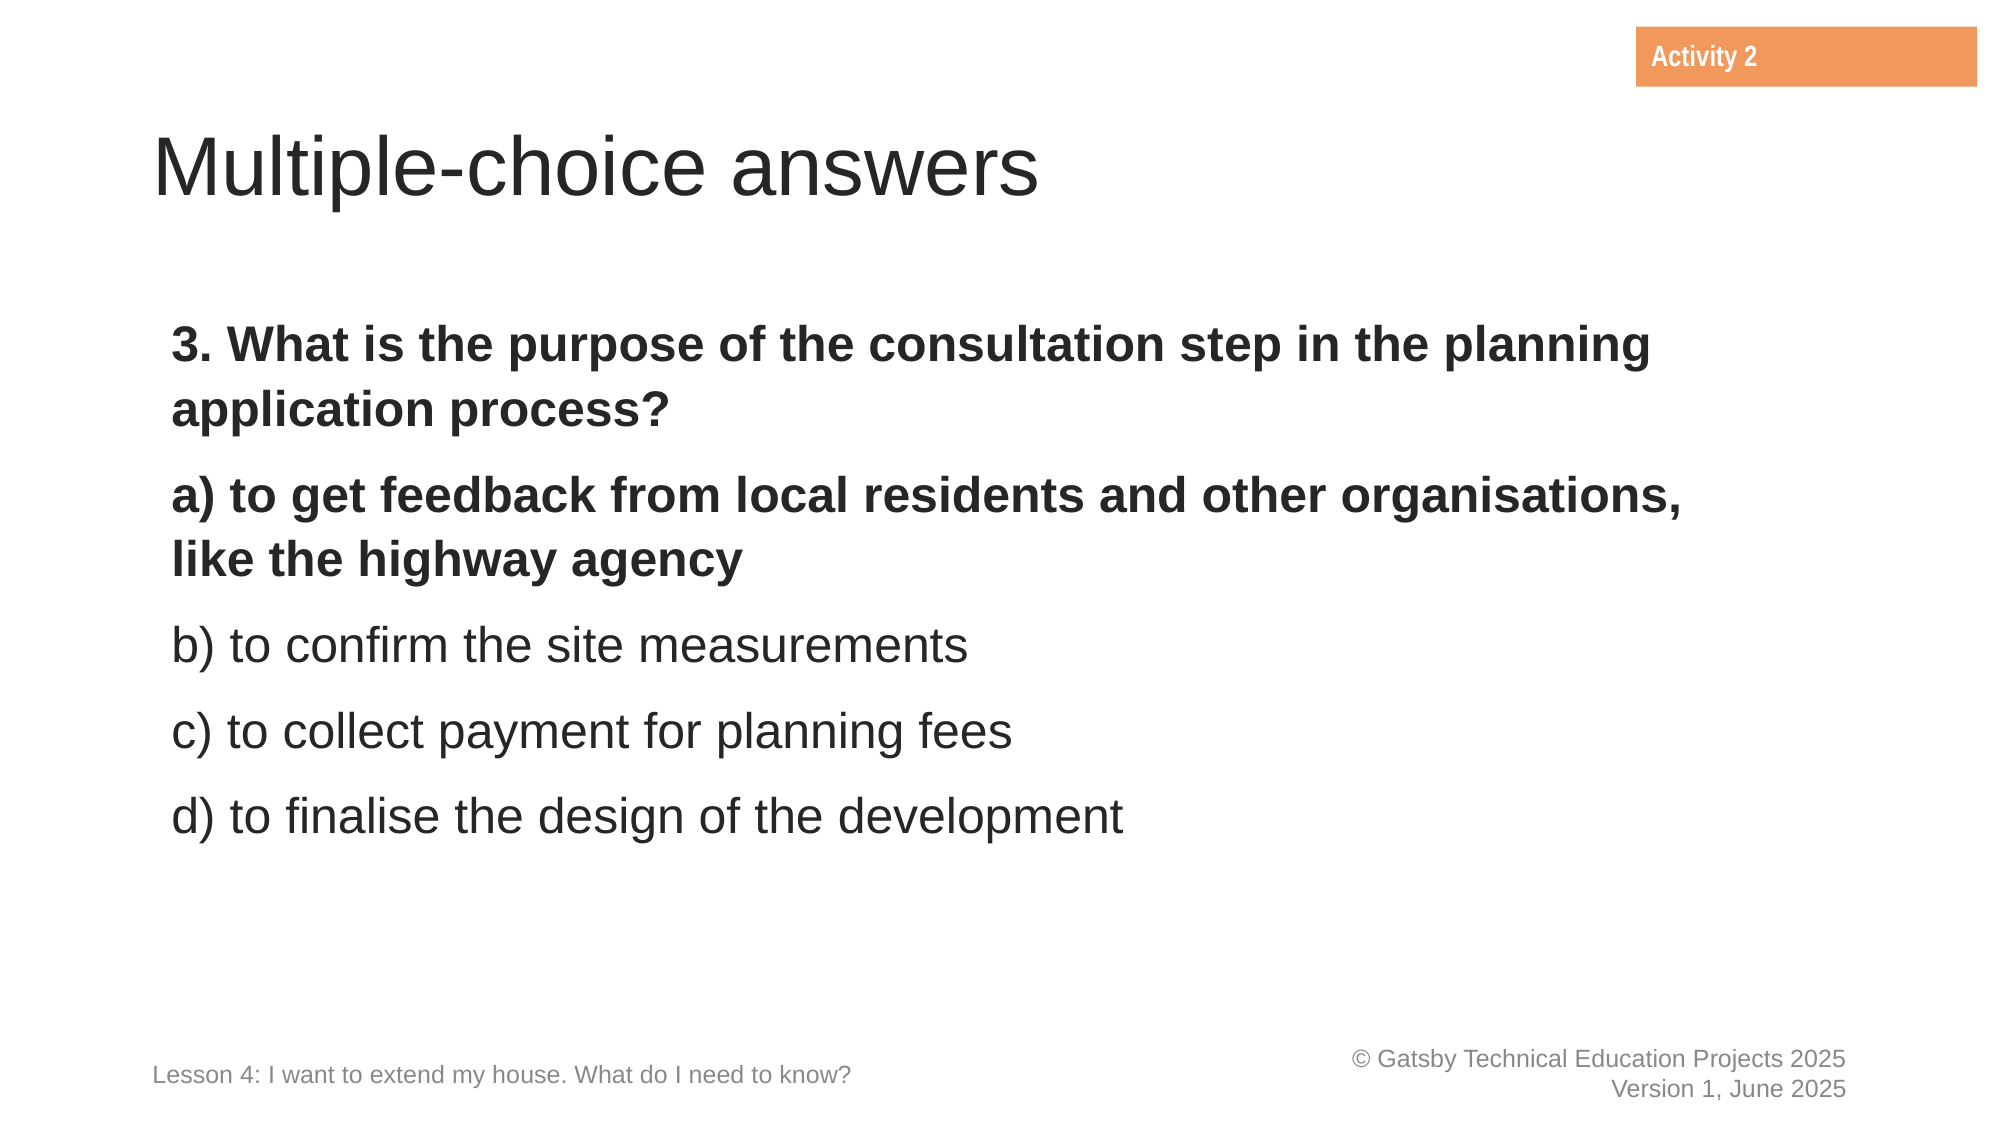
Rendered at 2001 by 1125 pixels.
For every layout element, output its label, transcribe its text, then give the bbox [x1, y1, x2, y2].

list Activity 2 [1636, 26, 1978, 87]
list Lesson 4: I want to extend my house. What do I need to know? [137, 1042, 926, 1103]
list 3. What is the purpose of the consultation step in the planning application process? a) to get feedback from local residents and other organisations, like the highway agency b) to confirm the site measurements c) to collect payment for planning fees d) to finalise the design of the development [137, 299, 1778, 1014]
title Multiple-choice answers [137, 59, 1863, 278]
